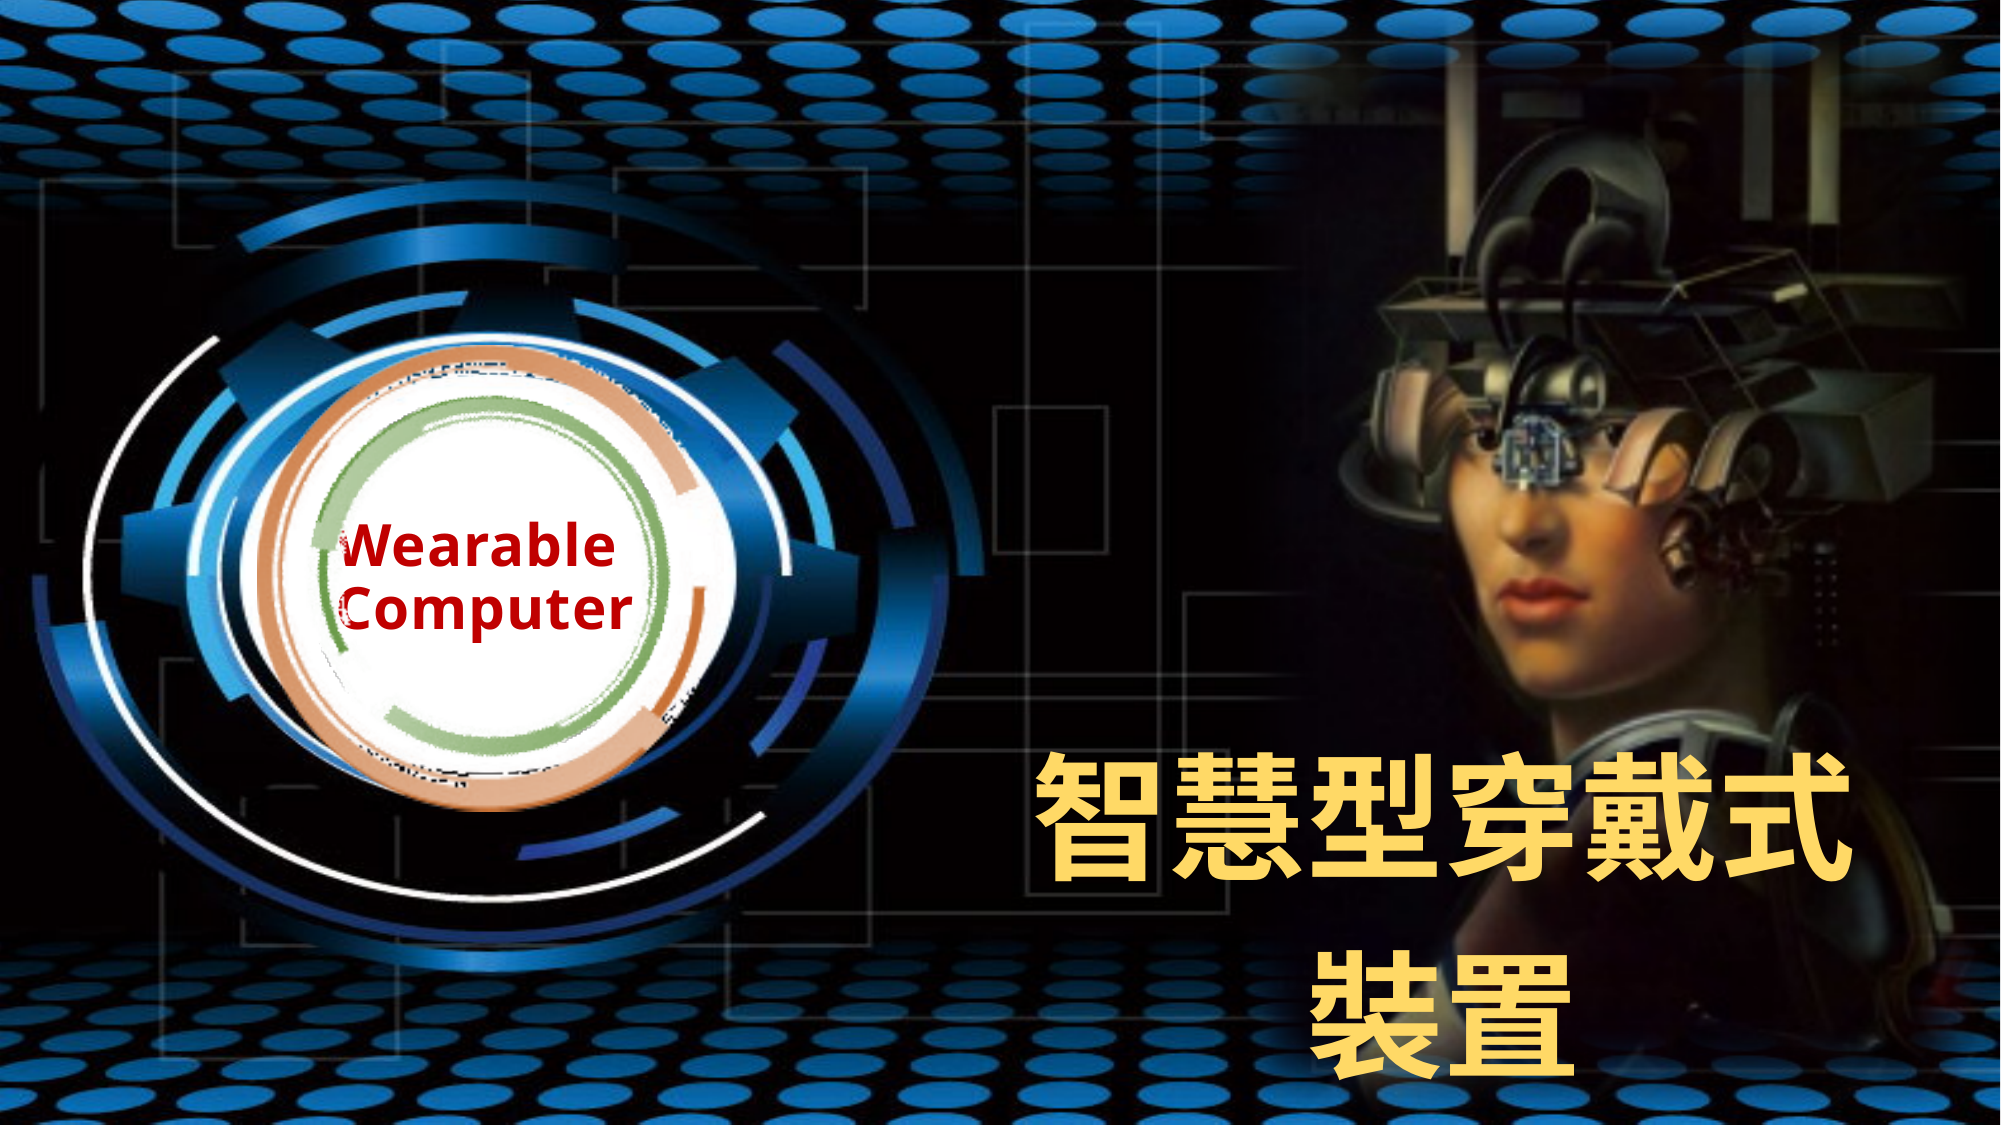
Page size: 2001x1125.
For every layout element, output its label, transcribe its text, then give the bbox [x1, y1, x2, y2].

picture [0, 0, 2001, 1125]
title 智慧型穿戴式 裝置 [918, 653, 1969, 1103]
